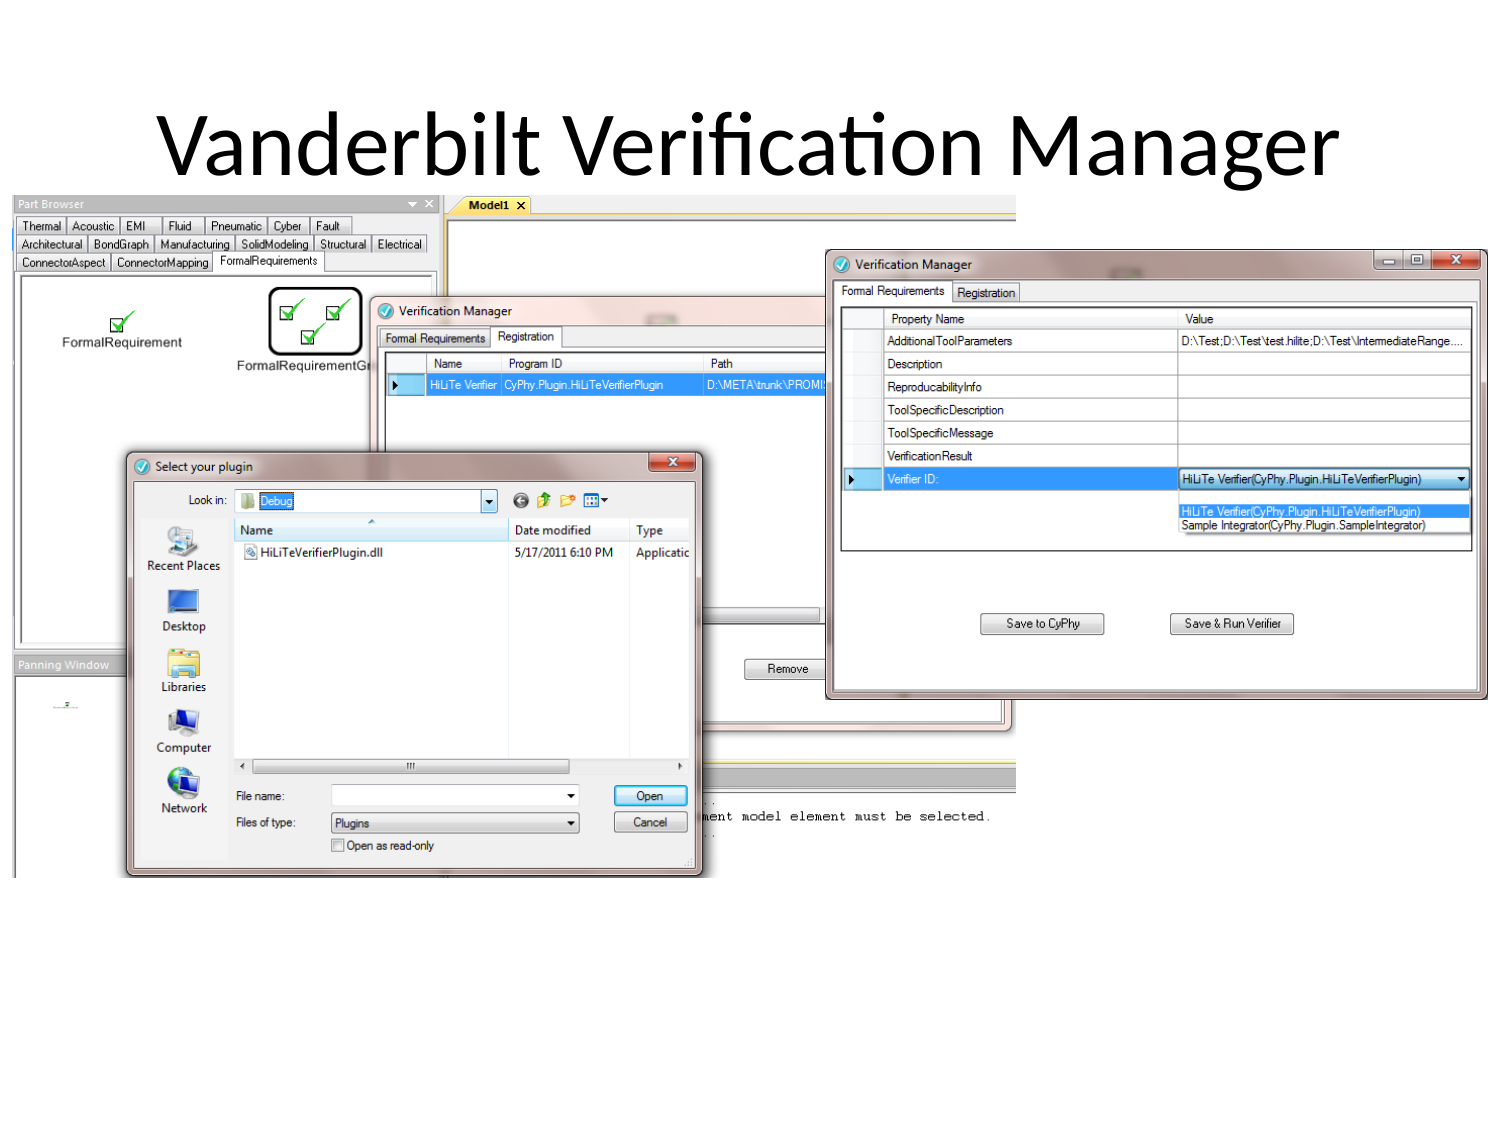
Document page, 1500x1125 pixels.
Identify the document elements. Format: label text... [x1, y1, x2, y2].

picture [12, 195, 1489, 878]
title Vanderbilt Verification Manager [75, 45, 1425, 233]
